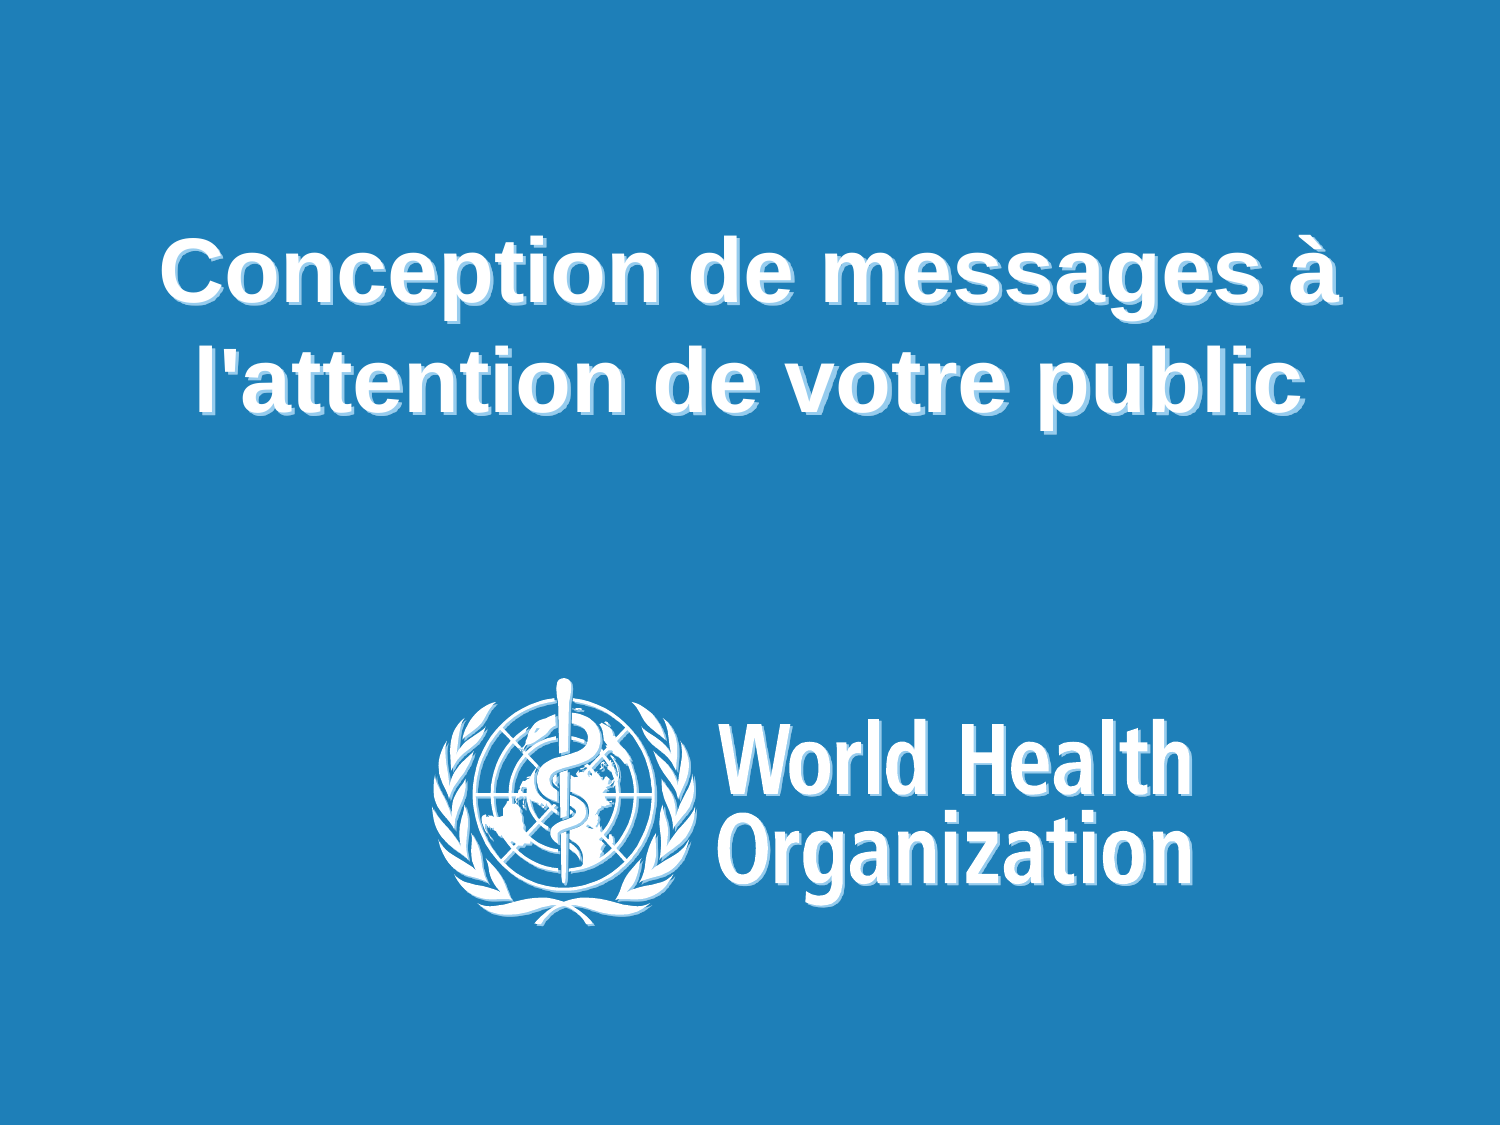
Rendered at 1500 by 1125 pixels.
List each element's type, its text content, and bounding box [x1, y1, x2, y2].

title Conception de messages à l'attention de votre public [112, 250, 1388, 492]
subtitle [431, 677, 1191, 926]
